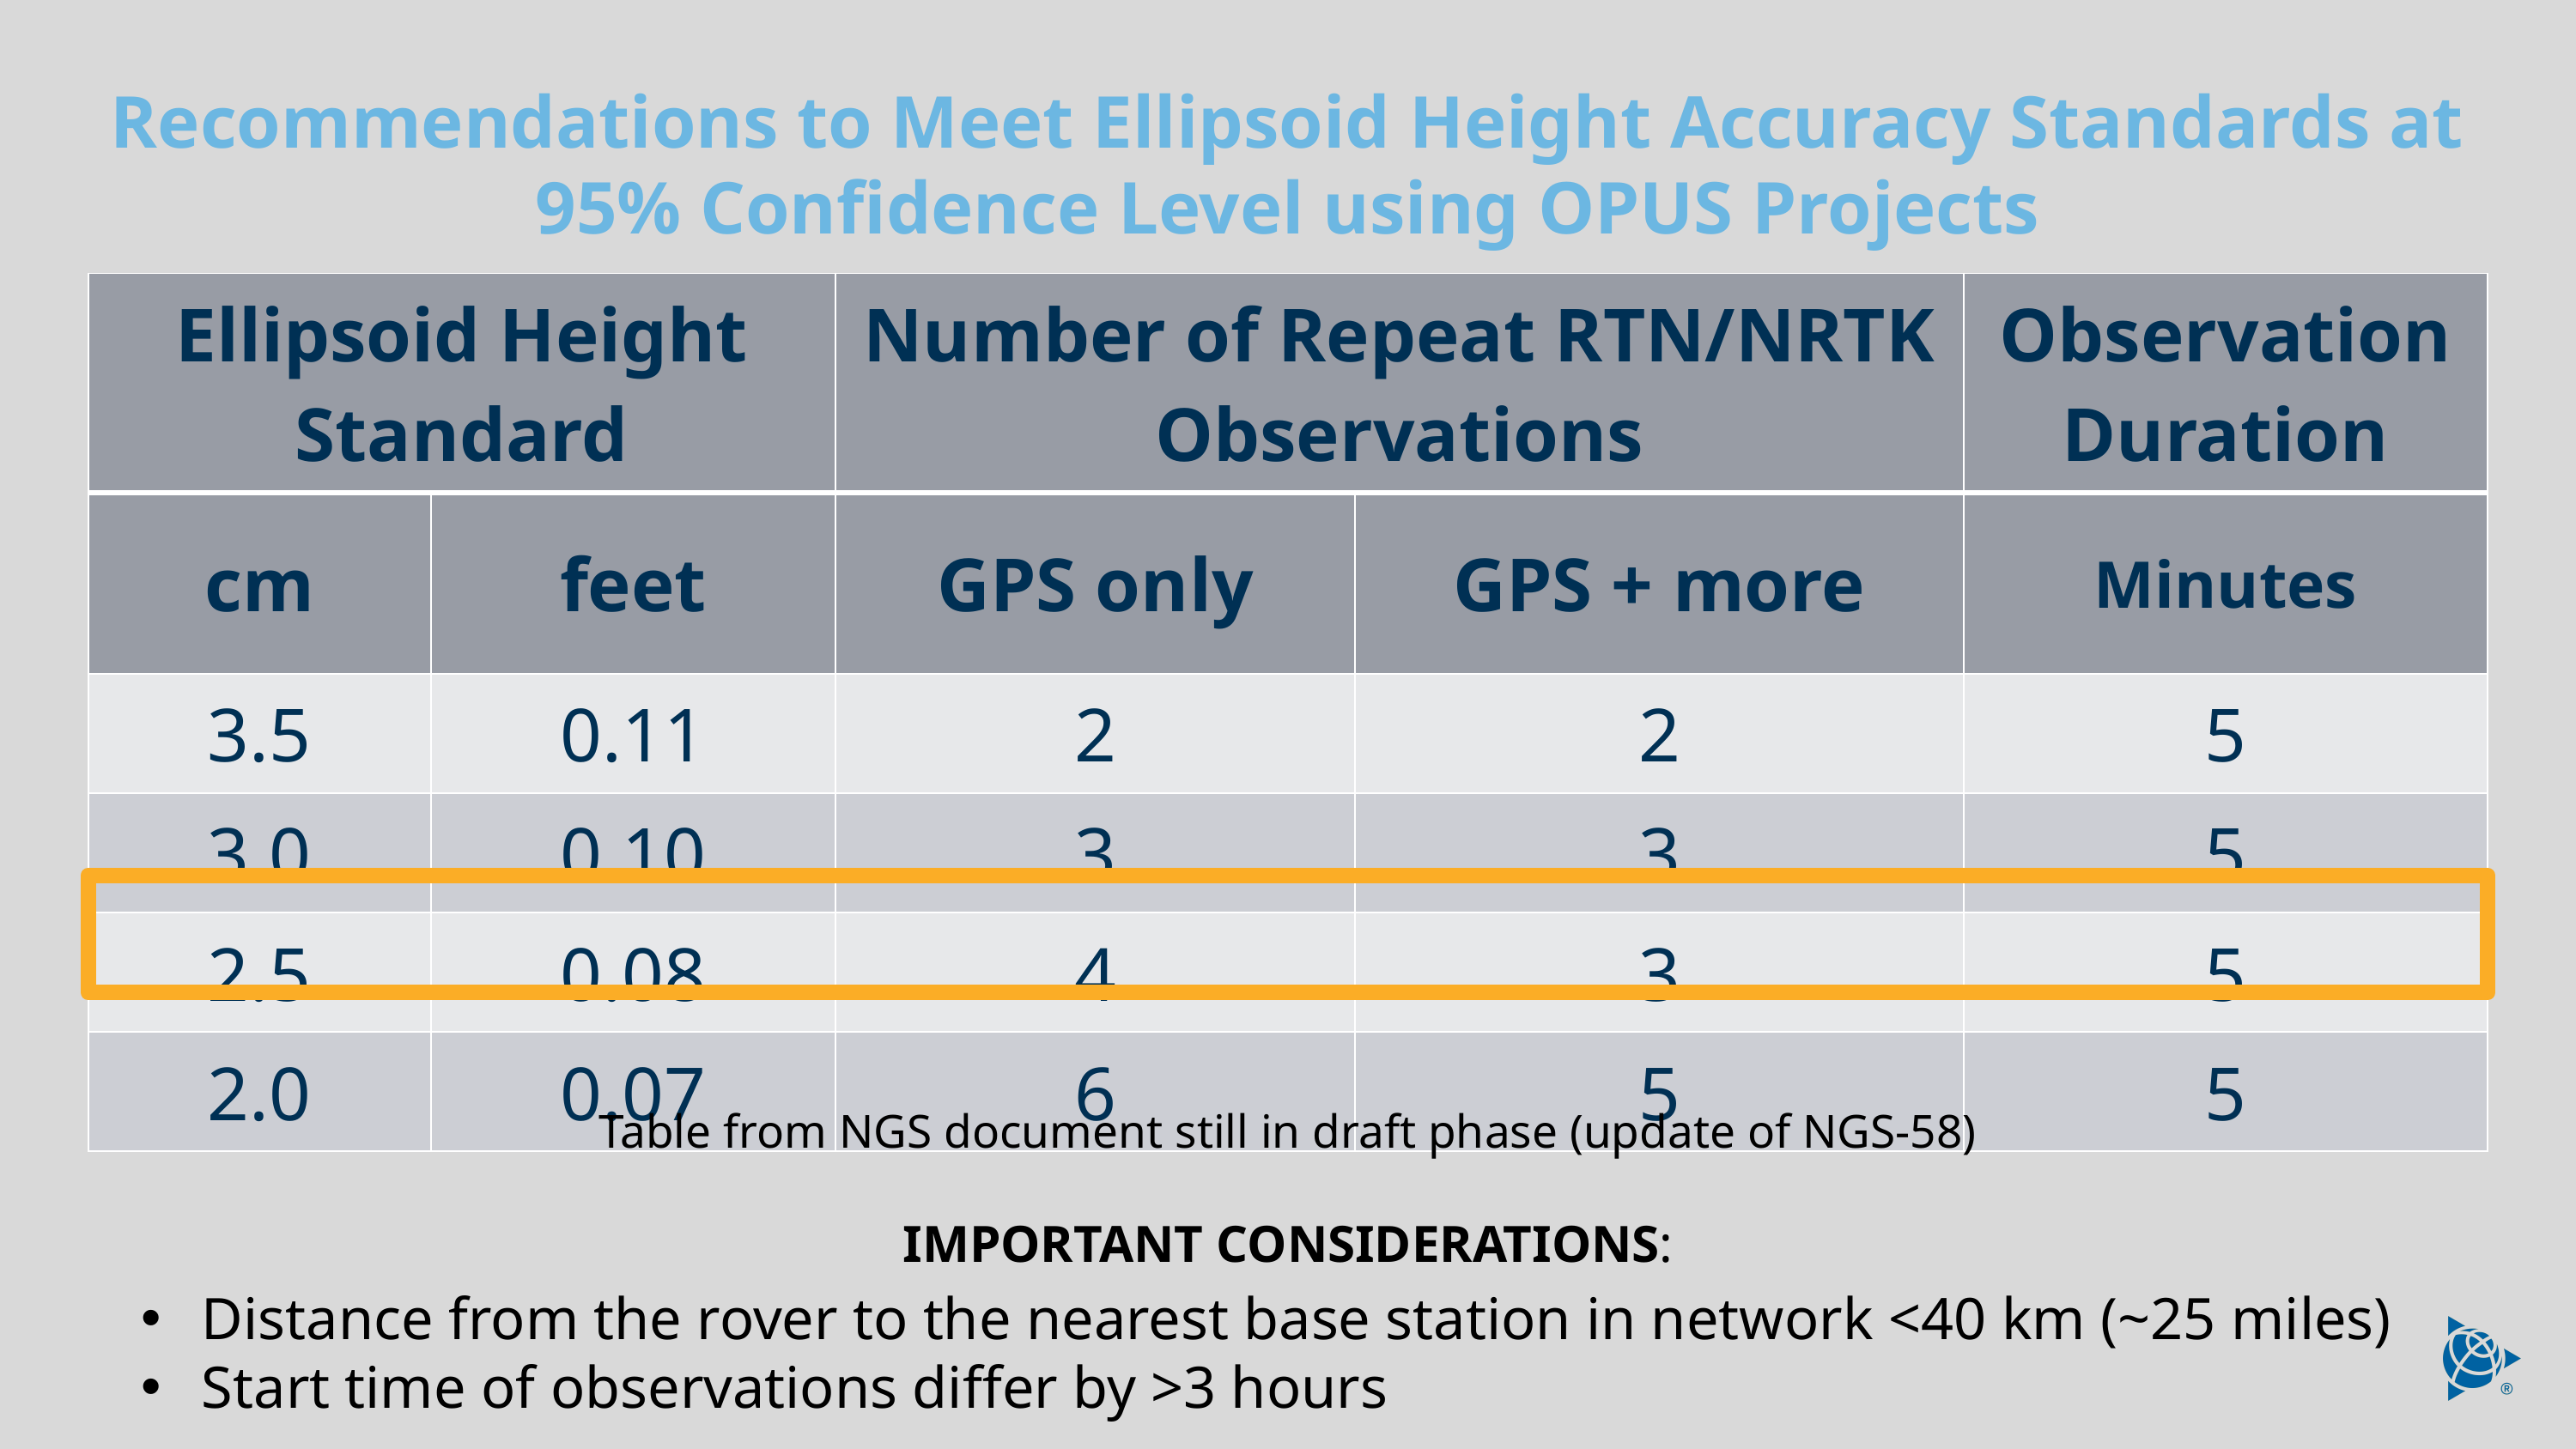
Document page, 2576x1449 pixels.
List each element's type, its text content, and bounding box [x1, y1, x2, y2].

table_header Observation Duration [1965, 274, 2487, 490]
table_cell 3 [1356, 994, 1963, 1031]
table_cell 5 [1356, 1033, 1963, 1095]
table_cell GPS only [836, 495, 1354, 673]
table_cell 0.08 [432, 994, 835, 1031]
table_cell 2.5 [89, 994, 430, 1031]
table_cell 5 [1965, 994, 2487, 1031]
table_cell 0.07 [432, 1033, 835, 1095]
table_header Number of Repeat RTN/NRTK Observations [836, 274, 1963, 490]
table_cell 2 [1356, 675, 1963, 792]
table_cell 3.0 [89, 794, 430, 874]
picture [2447, 1316, 2521, 1401]
text_box [87, 874, 2489, 994]
table_cell 6 [836, 1033, 1354, 1095]
table_header Ellipsoid Height Standard [89, 274, 835, 490]
table_cell 4 [836, 994, 1354, 1031]
table_cell 3 [836, 794, 1354, 874]
table_cell 3 [1356, 794, 1963, 874]
table_cell 5 [1965, 1033, 2487, 1150]
table_cell 3.5 [89, 675, 430, 792]
table_cell cm [89, 495, 430, 673]
table_cell Minutes [1965, 495, 2487, 673]
table_cell feet [432, 495, 835, 673]
table_cell 5 [1965, 675, 2487, 792]
table_cell 2.0 [89, 1033, 430, 1150]
text_box Table from NGS document still in draft phase (update of NGS-58) IMPORTANT CONSIDERATIONS: Distance from the rover to the nearest base station in network <40 km (~25 miles) Start time of observations differ by >3 hours [128, 1095, 2447, 1449]
table_cell 2 [836, 675, 1354, 792]
table_cell 5 [1965, 794, 2487, 874]
table_cell 0.11 [432, 675, 835, 792]
text_box Recommendations to Meet Ellipsoid Height Accuracy Standards at 95% Confidence Level using OPUS Projects [88, 51, 2488, 273]
table_cell 0.10 [432, 794, 835, 874]
table_cell GPS + more [1356, 495, 1963, 673]
